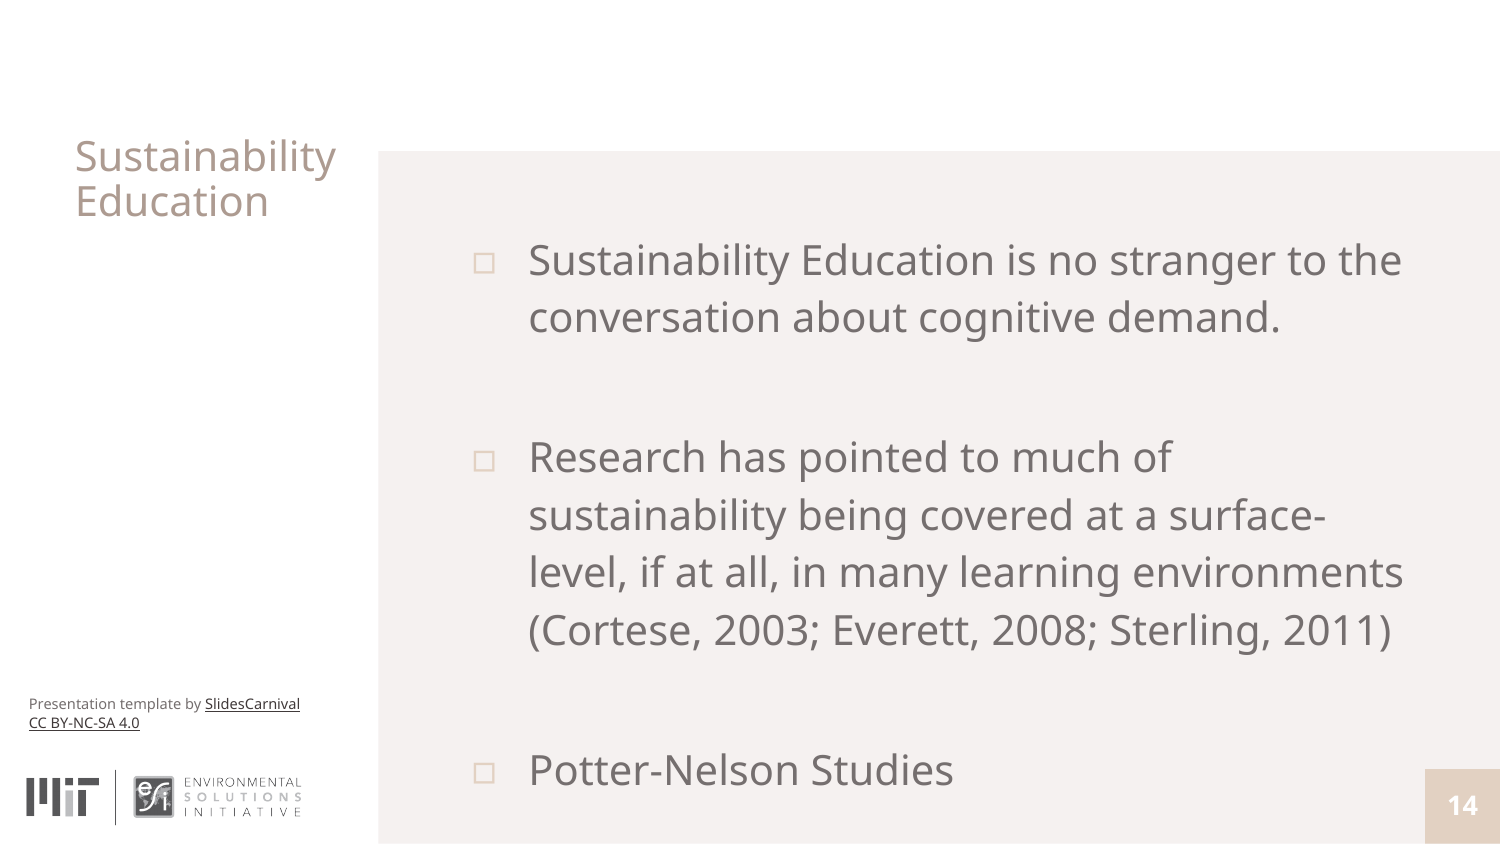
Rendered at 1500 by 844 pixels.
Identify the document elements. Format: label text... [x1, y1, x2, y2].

list Sustainability Education is no stranger to the conversation about cognitive demand. Research has pointed to much of sustainability being covered at a surface-level, if at all, in many learning environments (Cortese, 2003; Everett, 2008; Sterling, 2011) Potter-Nelson Studies [453, 225, 1426, 769]
title Sustainability Education [74, 135, 342, 769]
picture [13, 757, 314, 835]
slide_number 14 [1425, 769, 1500, 844]
